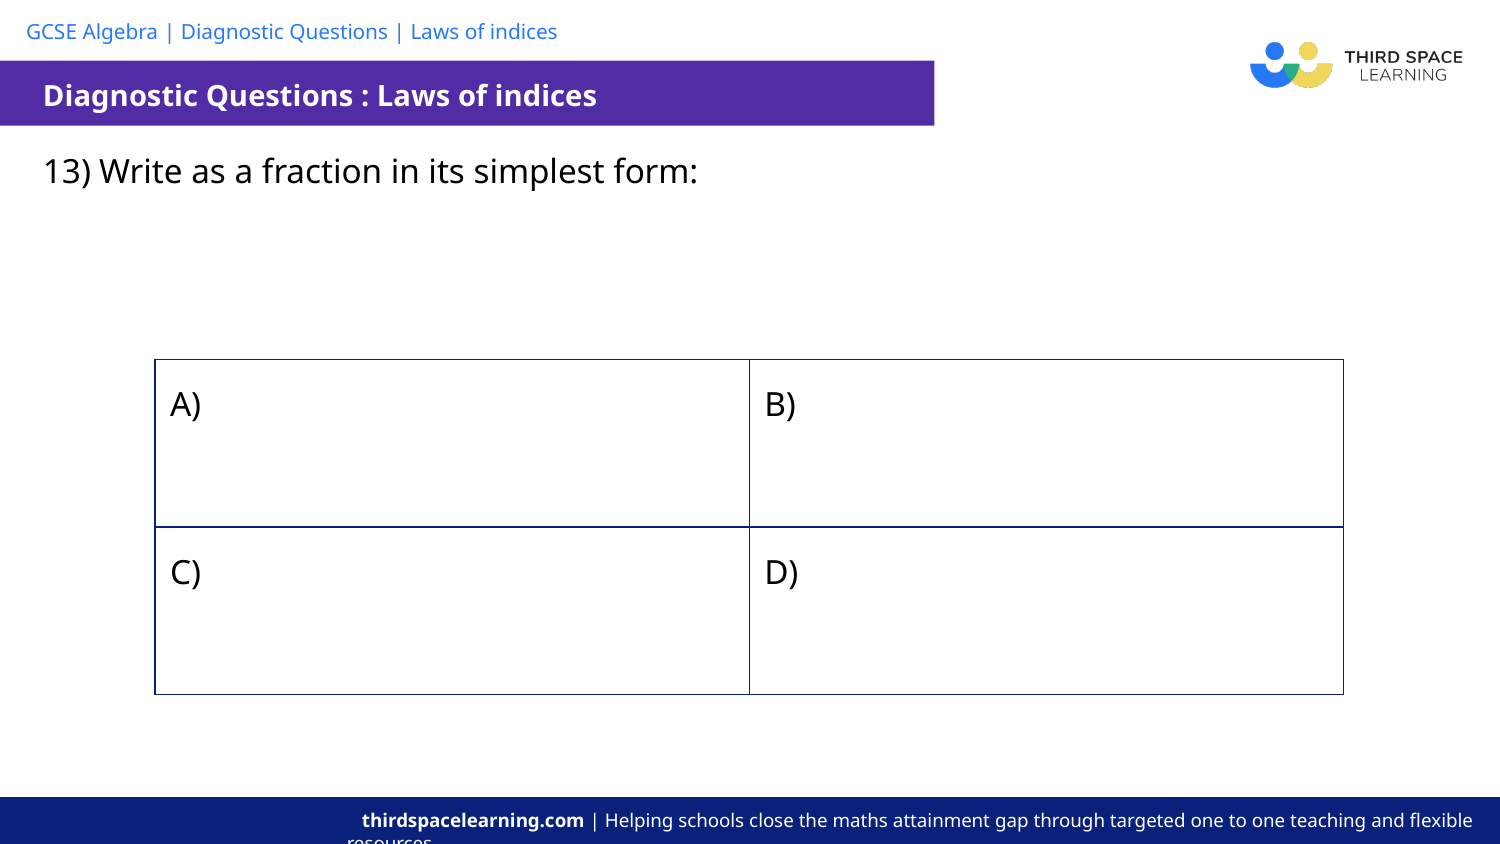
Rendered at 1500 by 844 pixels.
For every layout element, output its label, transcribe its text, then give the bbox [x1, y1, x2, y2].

picture [1250, 33, 1465, 99]
text_box Diagnostic Questions : Laws of indices [27, 61, 778, 127]
